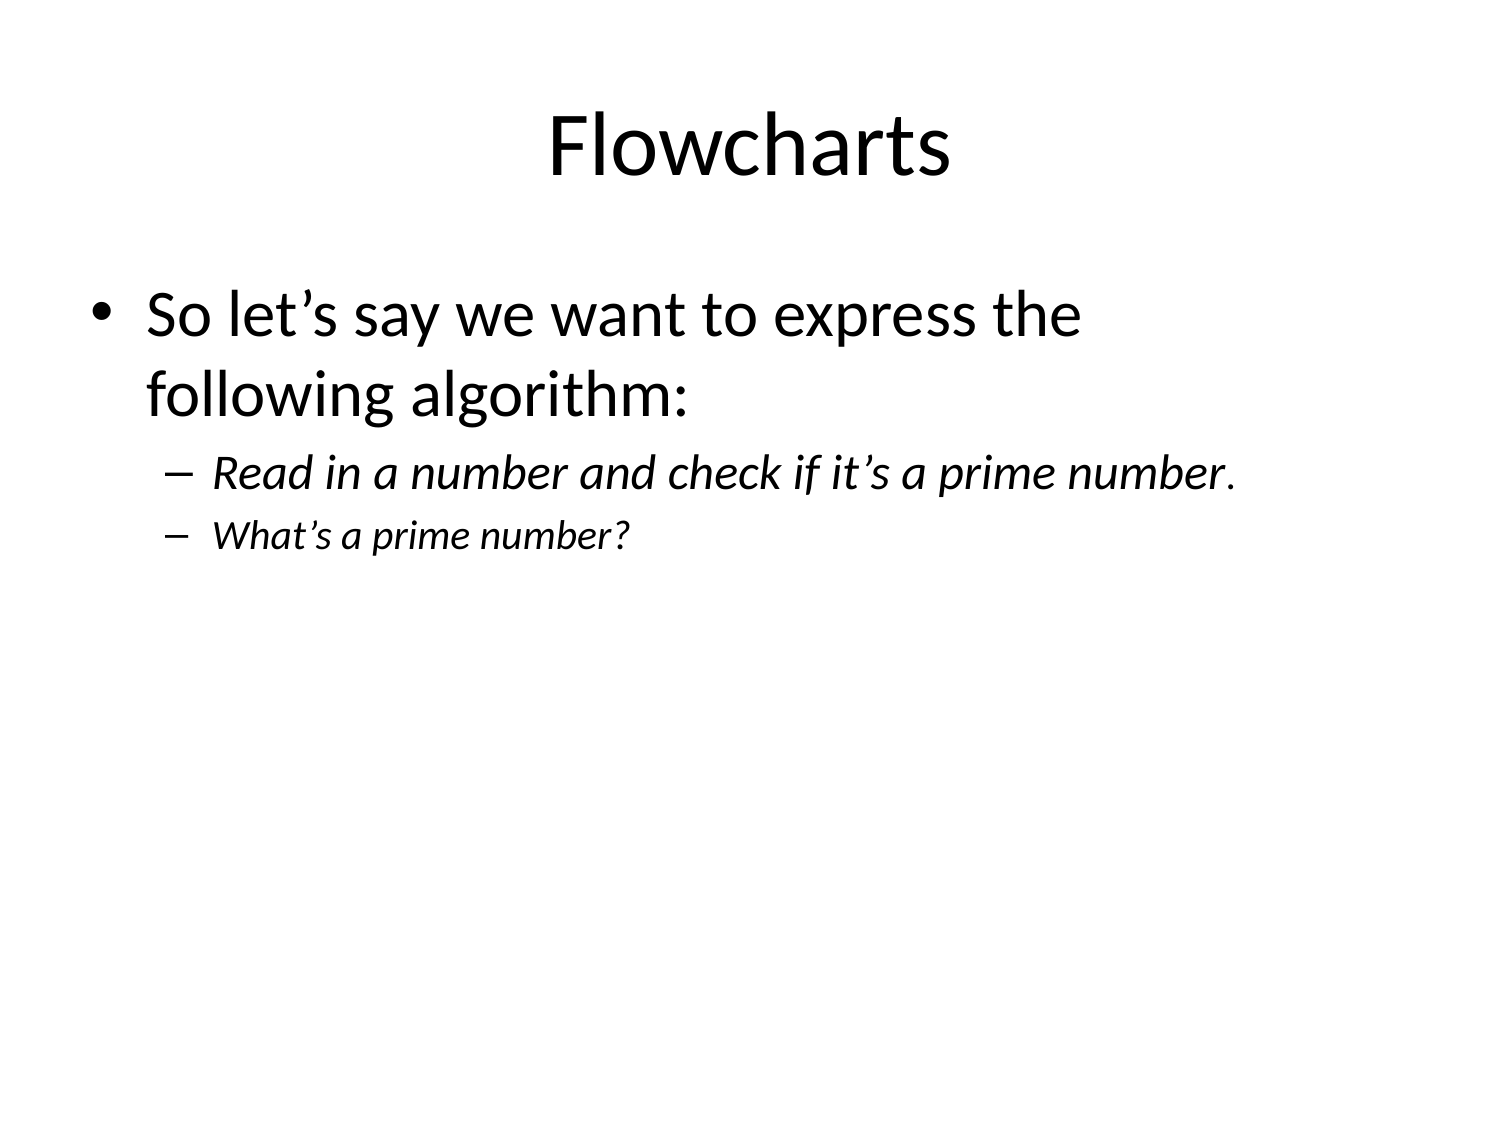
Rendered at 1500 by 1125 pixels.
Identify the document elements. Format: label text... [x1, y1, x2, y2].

title Flowcharts [75, 45, 1425, 233]
list So let’s say we want to express the following algorithm: Read in a number and check if it’s a prime number. What’s a prime number? [75, 262, 1317, 1005]
